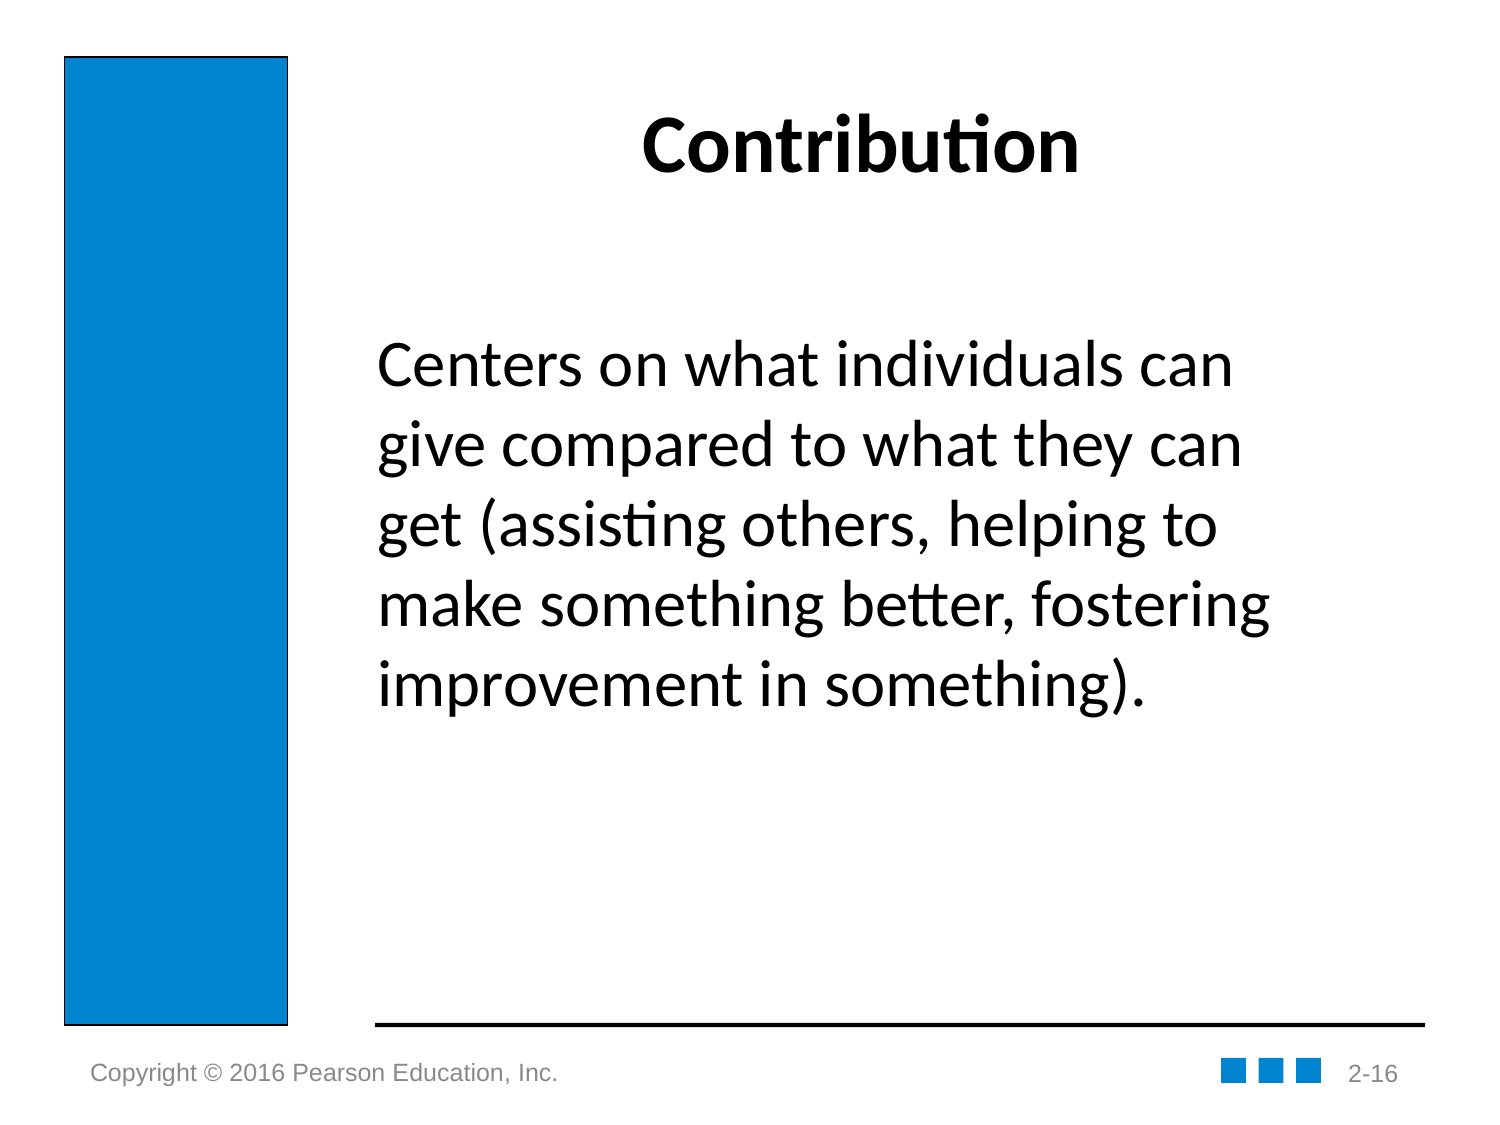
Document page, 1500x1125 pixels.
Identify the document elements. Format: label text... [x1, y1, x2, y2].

list Centers on what individuals can give compared to what they can get (assisting others, helping to make something better, fostering improvement in something). [362, 312, 1300, 950]
text_box [1258, 1057, 1284, 1083]
text_box Copyright © 2016 Pearson Education, Inc. [75, 1055, 625, 1088]
text_box [1221, 1057, 1246, 1083]
title Contribution [300, 45, 1425, 233]
text_box [1296, 1057, 1321, 1083]
text_box [64, 56, 288, 1025]
text_box 2-16 [1333, 1050, 1421, 1095]
